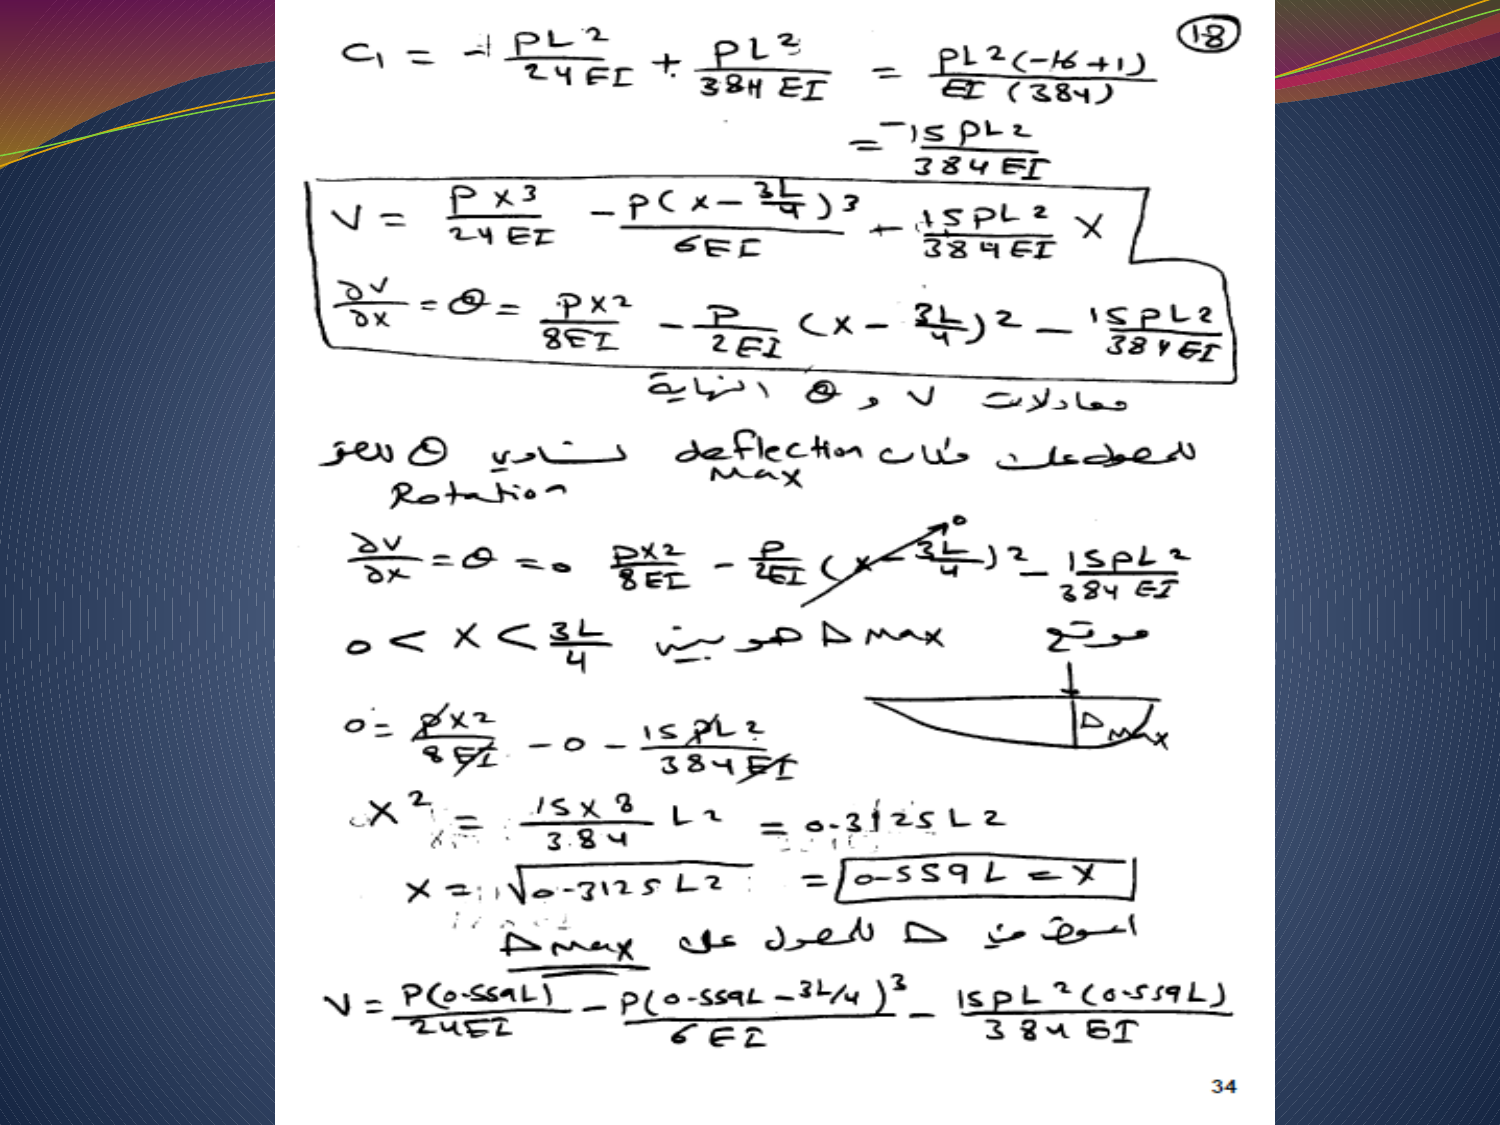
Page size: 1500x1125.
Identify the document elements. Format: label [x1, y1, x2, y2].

picture [274, 0, 1276, 1125]
